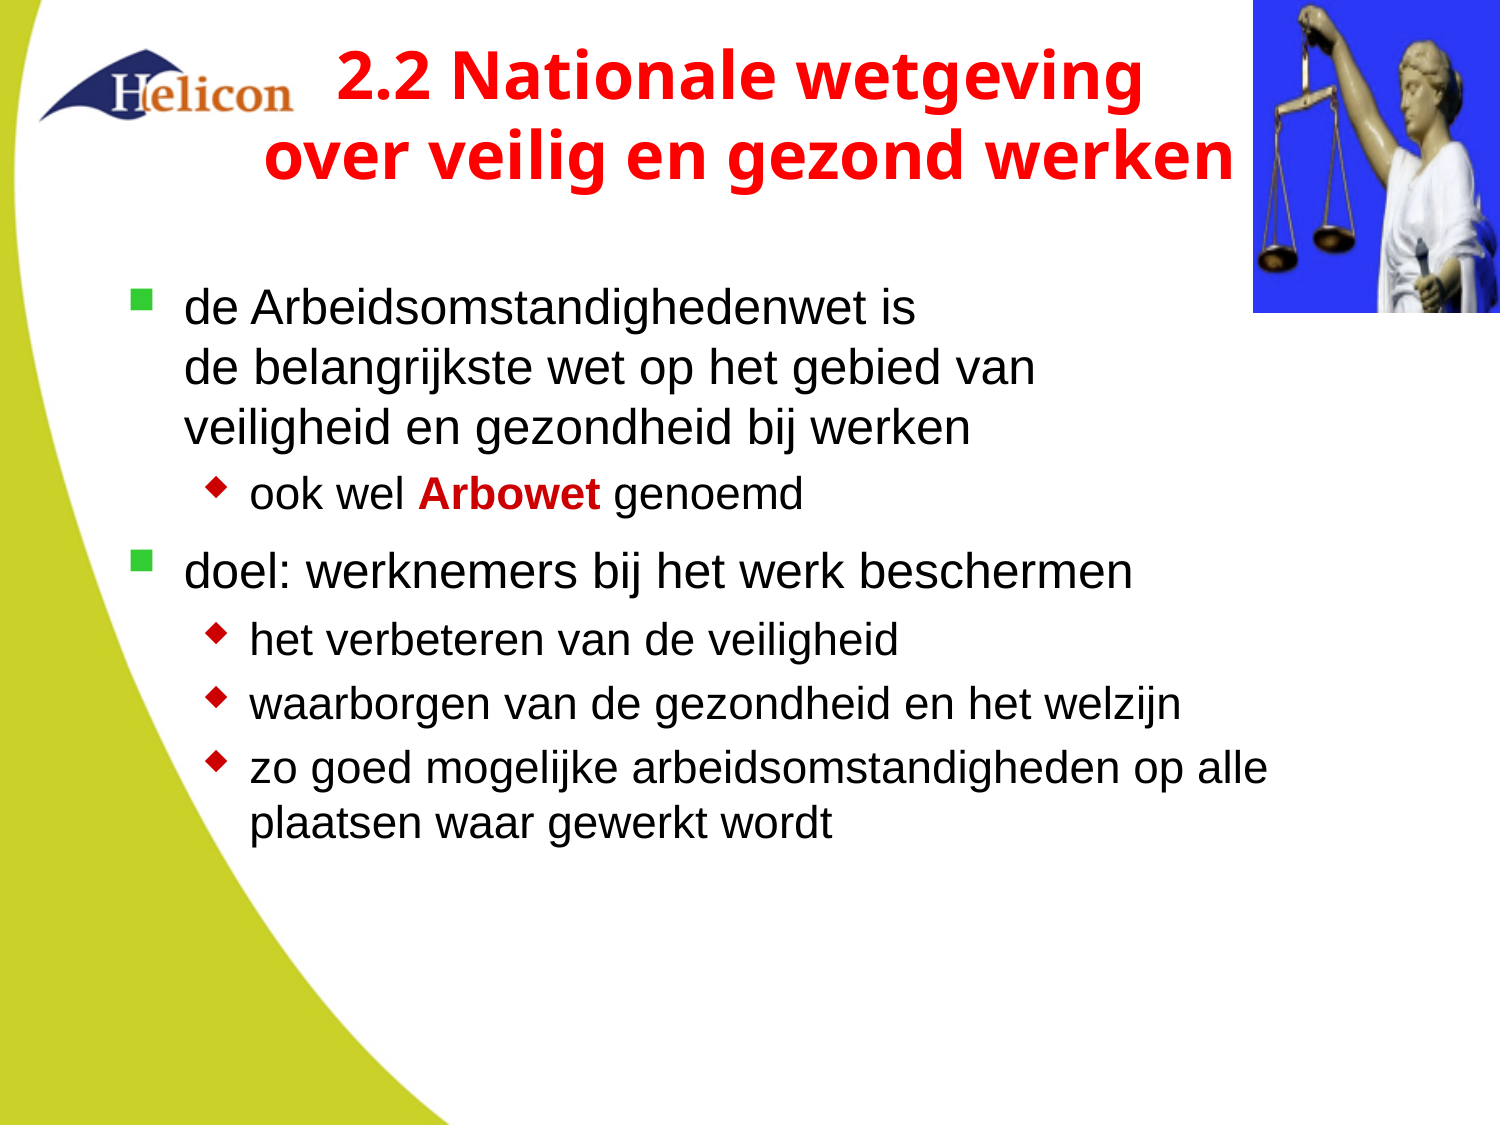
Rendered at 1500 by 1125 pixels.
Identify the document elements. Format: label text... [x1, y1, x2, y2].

list de Arbeidsomstandighedenwet is de belangrijkste wet op het gebied van veiligheid en gezondheid bij werken ook wel Arbowet genoemd doel: werknemers bij het werk beschermen het verbeteren van de veiligheid waarborgen van de gezondheid en het welzijn zo goed mogelijke arbeidsomstandigheden op alle plaatsen waar gewerkt wordt [112, 267, 1388, 943]
title 2.2 Nationale wetgeving over veilig en gezond werken [112, 19, 1248, 207]
picture [0, 0, 1500, 1125]
